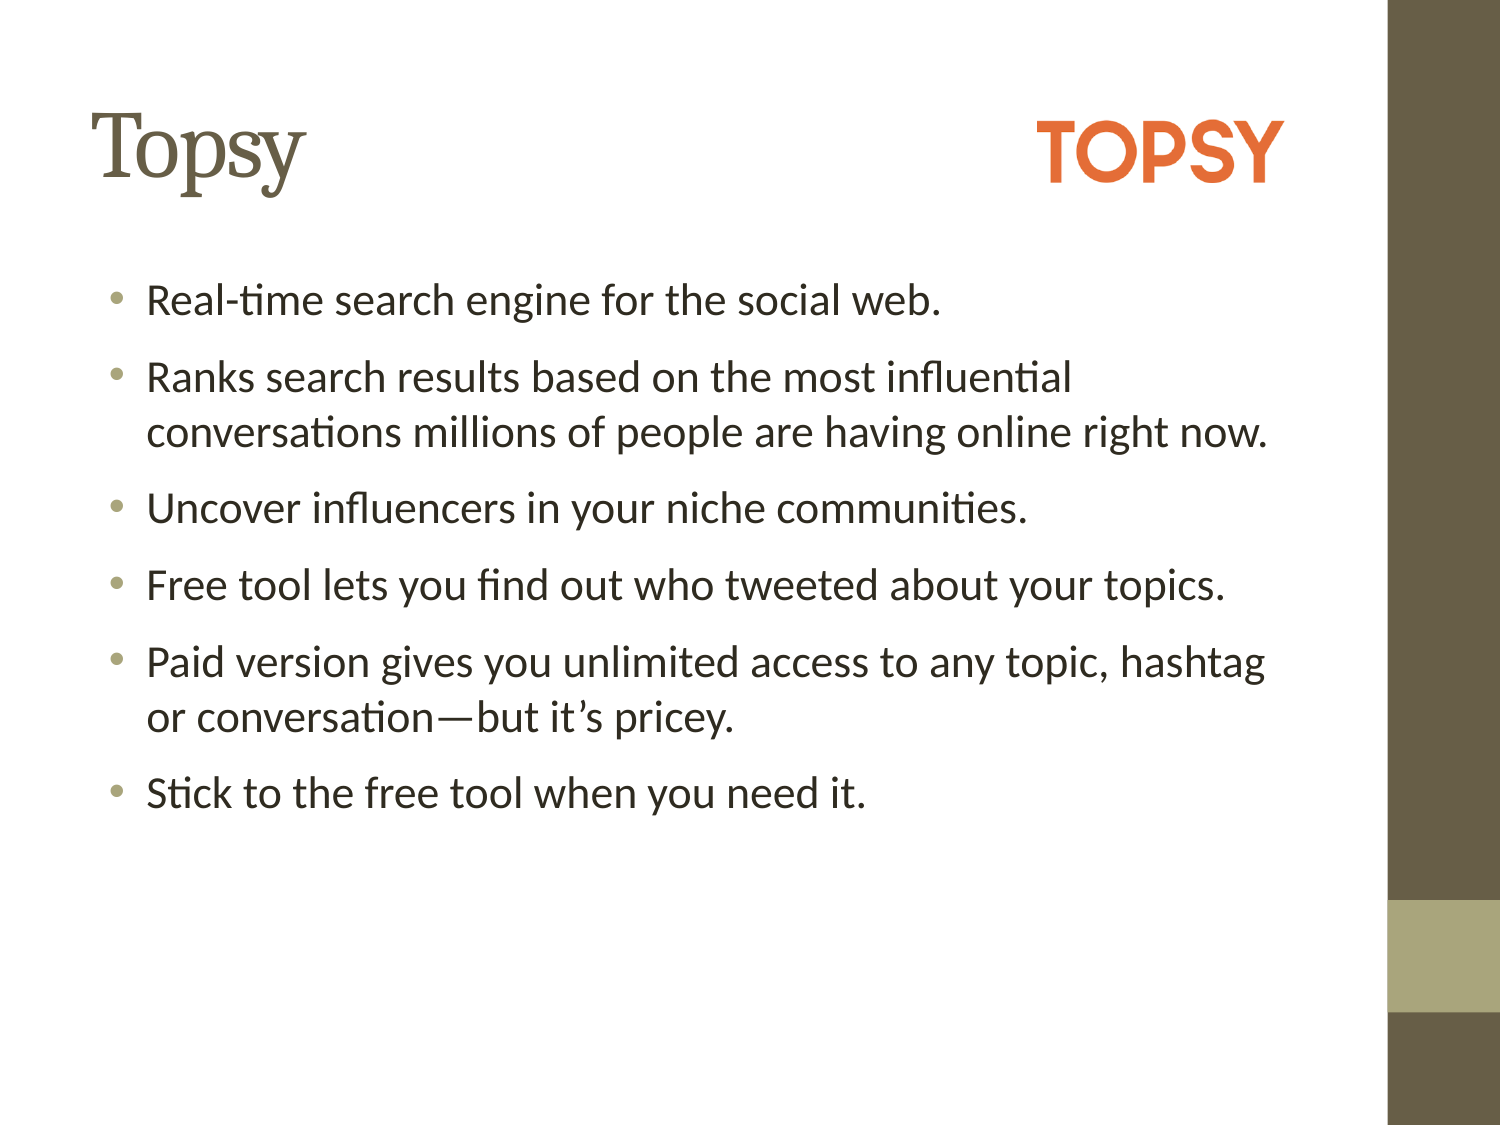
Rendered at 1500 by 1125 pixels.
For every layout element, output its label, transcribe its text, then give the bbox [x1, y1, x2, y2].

picture [1036, 119, 1285, 184]
list Real-time search engine for the social web. Ranks search results based on the most influential conversations millions of people are having online right now. Uncover influencers in your niche communities. Free tool lets you find out who tweeted about your topics. Paid version gives you unlimited access to any topic, hashtag or conversation—but it’s pricey. Stick to the free tool when you need it. [75, 262, 1325, 1050]
title Topsy [75, 45, 1325, 233]
